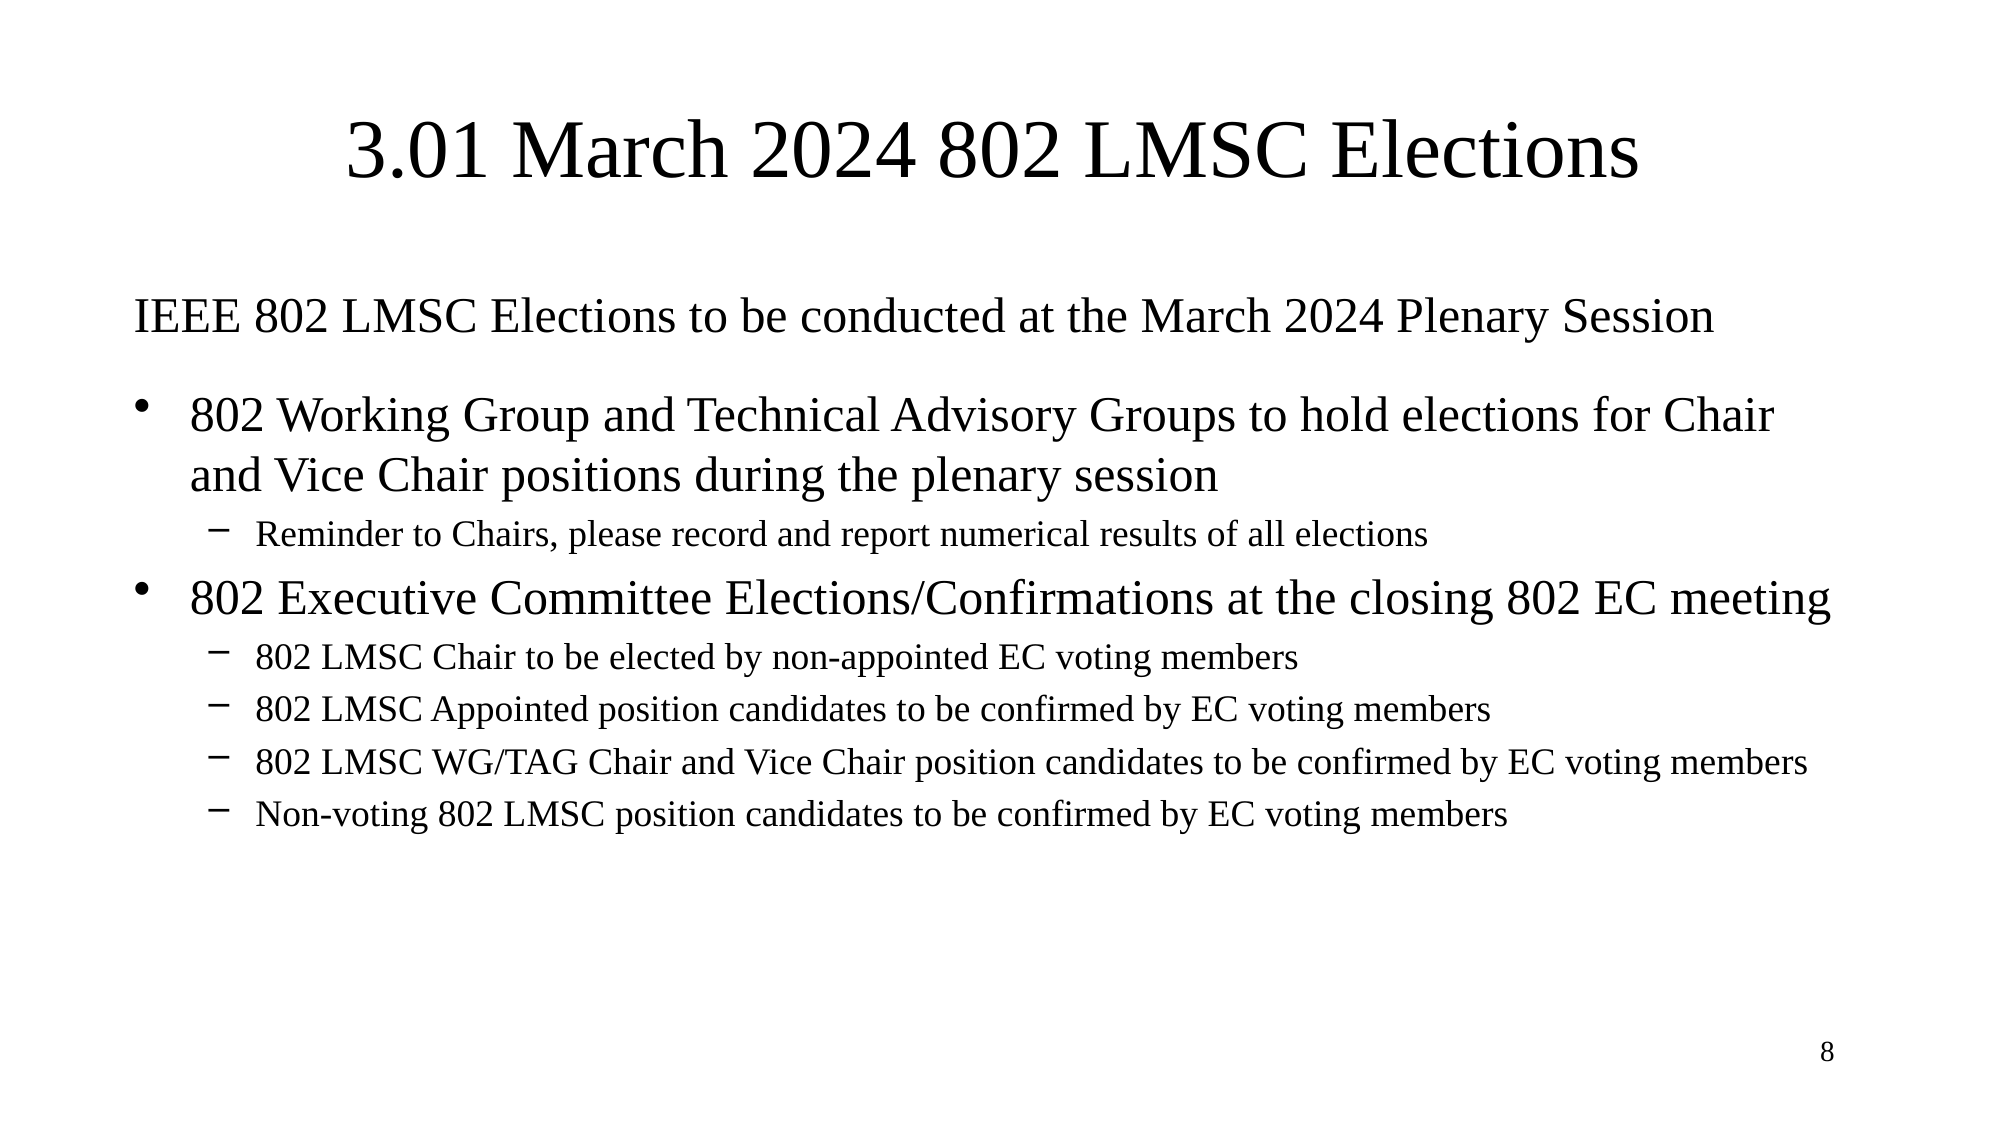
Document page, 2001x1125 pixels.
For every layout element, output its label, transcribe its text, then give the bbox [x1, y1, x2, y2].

slide_number 8 [1433, 1024, 1851, 1101]
list IEEE 802 LMSC Elections to be conducted at the March 2024 Plenary Session 802 Working Group and Technical Advisory Groups to hold elections for Chair and Vice Chair positions during the plenary session Reminder to Chairs, please record and report numerical results of all elections 802 Executive Committee Elections/Confirmations at the closing 802 EC meeting 802 LMSC Chair to be elected by non-appointed EC voting members 802 LMSC Appointed position candidates to be confirmed by EC voting members 802 LMSC WG/TAG Chair and Vice Chair position candidates to be confirmed by EC voting members Non-voting 802 LMSC position candidates to be confirmed by EC voting members [118, 274, 1857, 1125]
title 3.01 March 2024 802 LMSC Elections [212, 49, 1776, 238]
